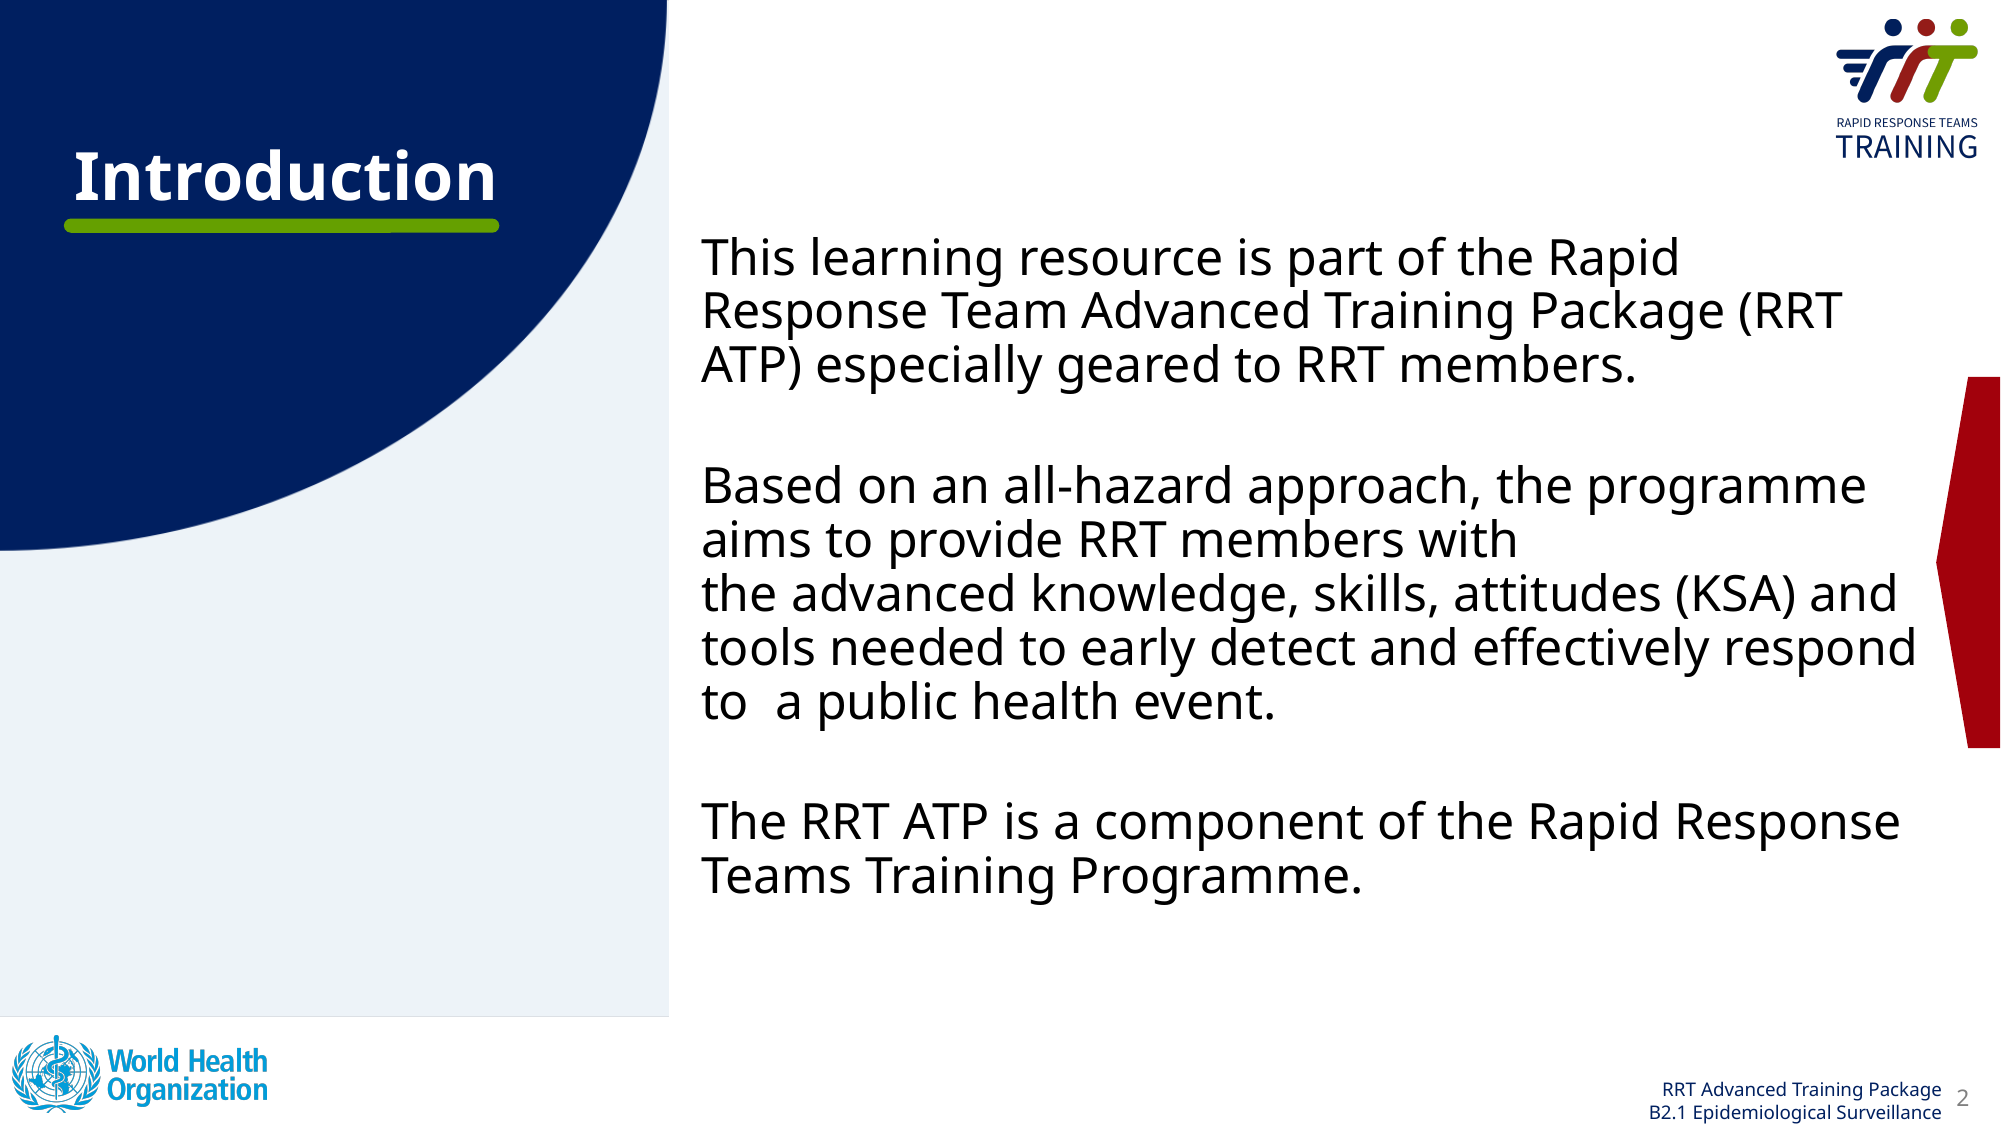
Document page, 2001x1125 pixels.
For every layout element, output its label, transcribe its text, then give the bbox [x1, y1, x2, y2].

picture [12, 1035, 267, 1113]
picture [1835, 19, 1978, 167]
picture [12, 1083, 48, 1113]
title Introduction [74, 124, 611, 233]
picture [0, 0, 669, 1018]
list This learning resource is part of the Rapid Response Team Advanced Training Package (RRT ATP) especially geared to RRT members. Based on an all-hazard approach, the programme aims to provide RRT members with the advanced knowledge, skills, attitudes (KSA) and tools needed to early detect and effectively respond to a public health event. The RRT ATP is a component of the Rapid Response Teams Training Programme. [700, 231, 1937, 1049]
picture [58, 1050, 64, 1058]
